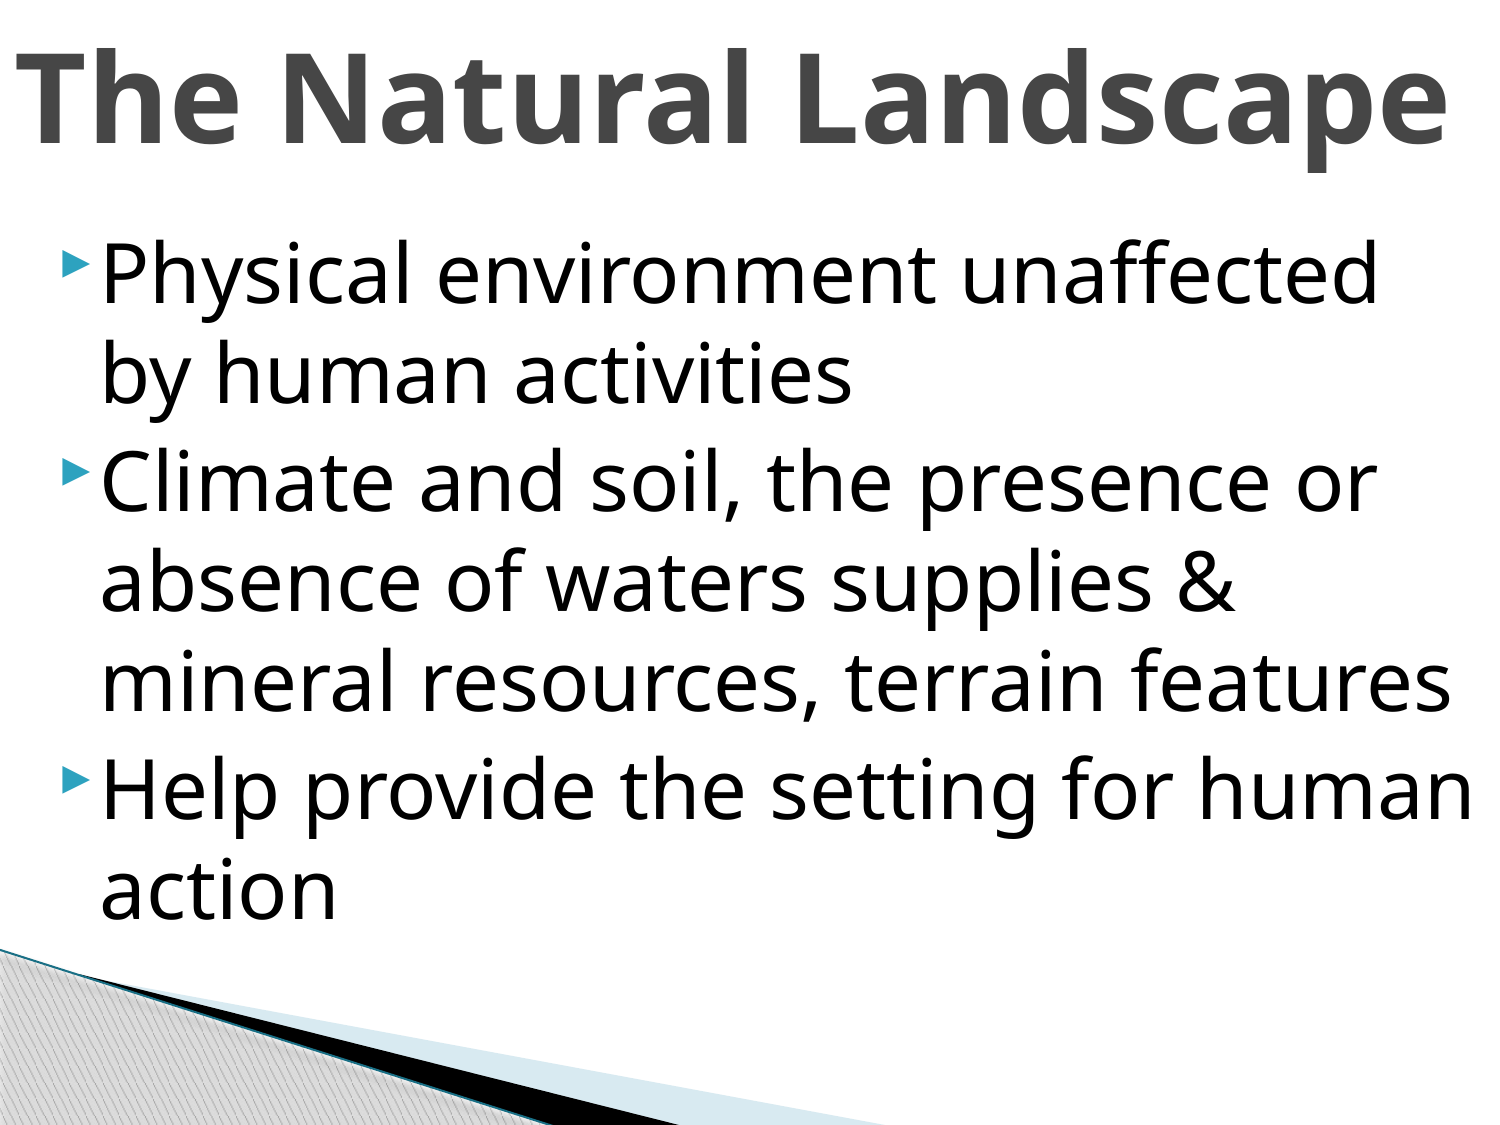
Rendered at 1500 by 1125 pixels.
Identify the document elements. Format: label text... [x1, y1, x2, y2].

title The Natural Landscape [0, 0, 1500, 188]
list Physical environment unaffected by human activities Climate and soil, the presence or absence of waters supplies & mineral resources, terrain features Help provide the setting for human action [24, 212, 1500, 1063]
